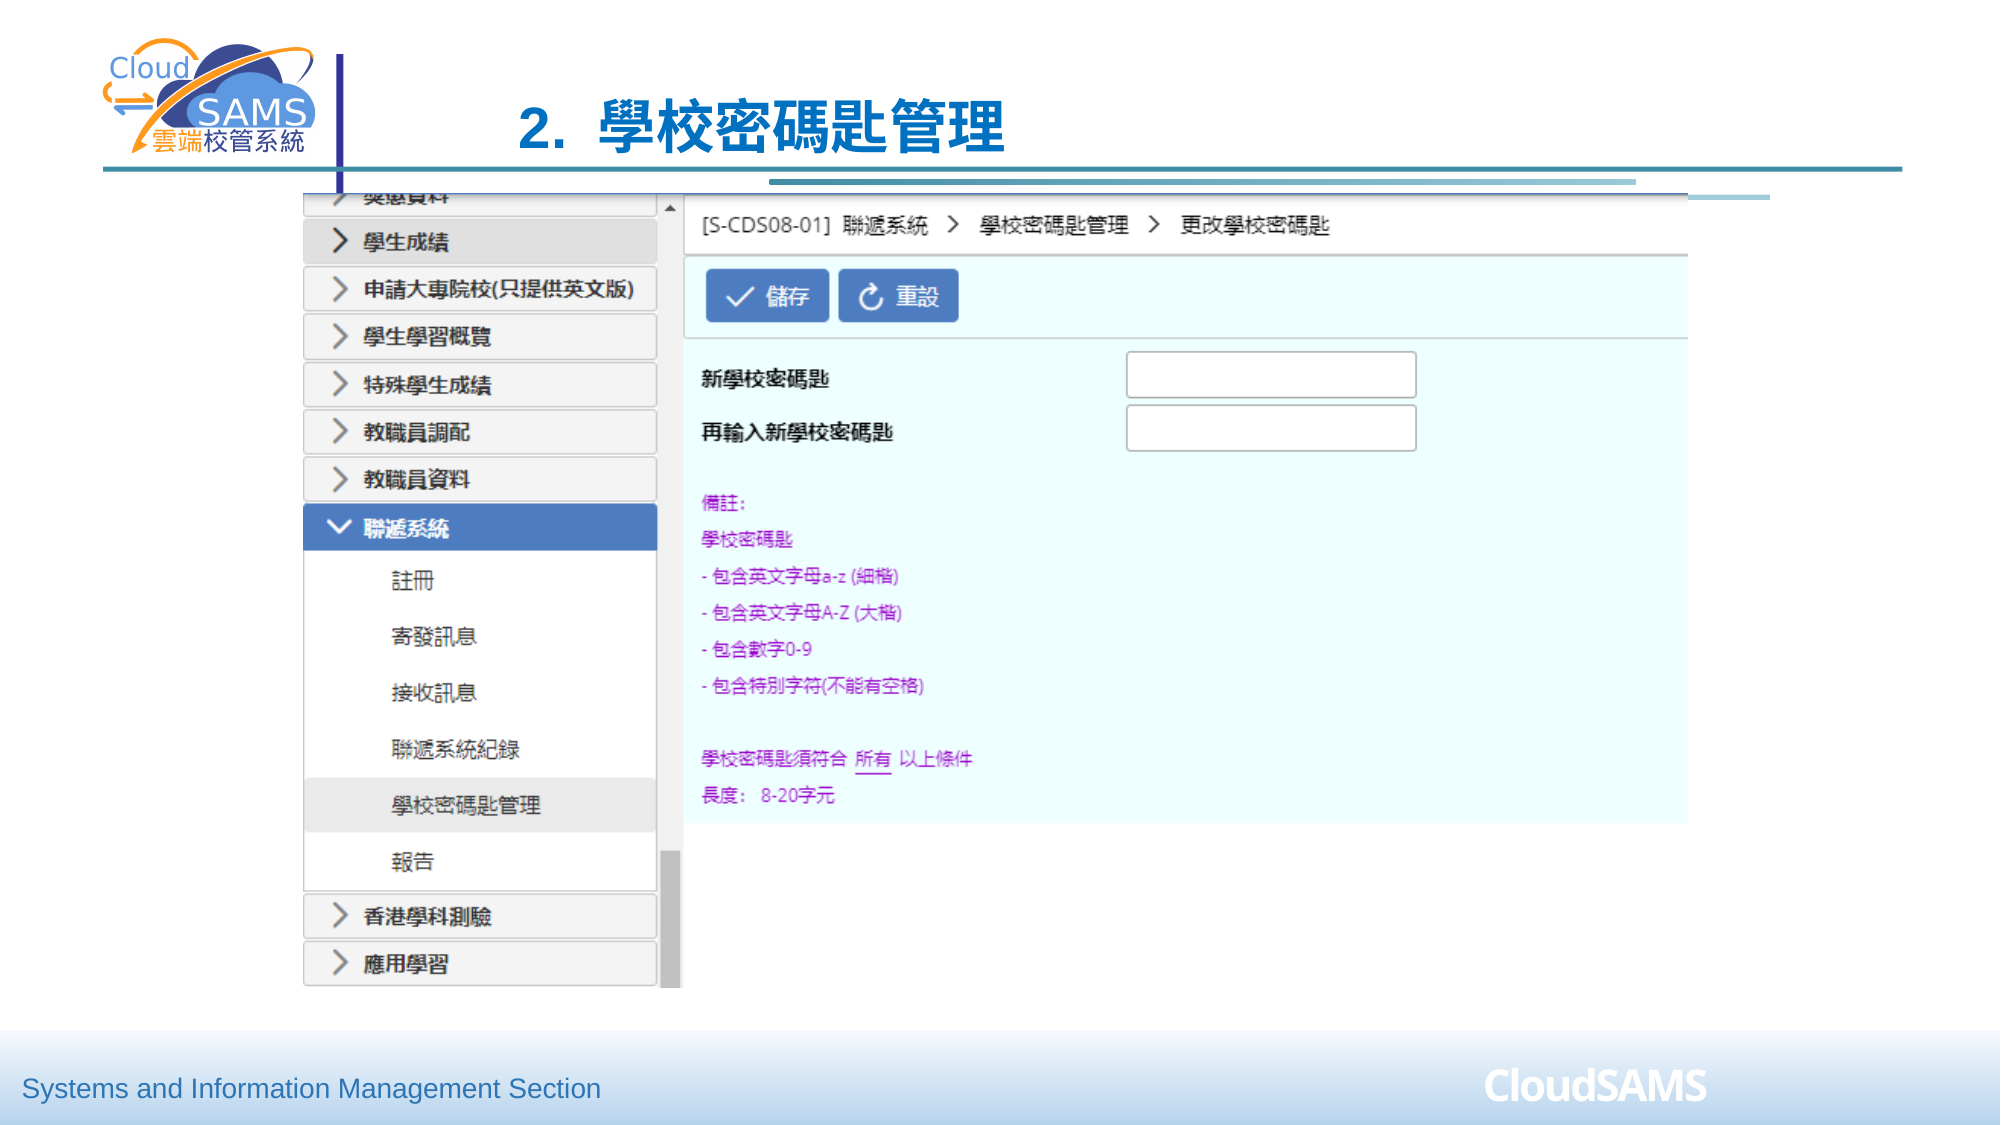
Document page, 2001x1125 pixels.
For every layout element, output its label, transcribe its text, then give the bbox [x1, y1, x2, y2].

picture [302, 193, 1688, 988]
picture [87, 7, 349, 175]
title 2. 學校密碼匙管理 [503, 42, 1679, 168]
